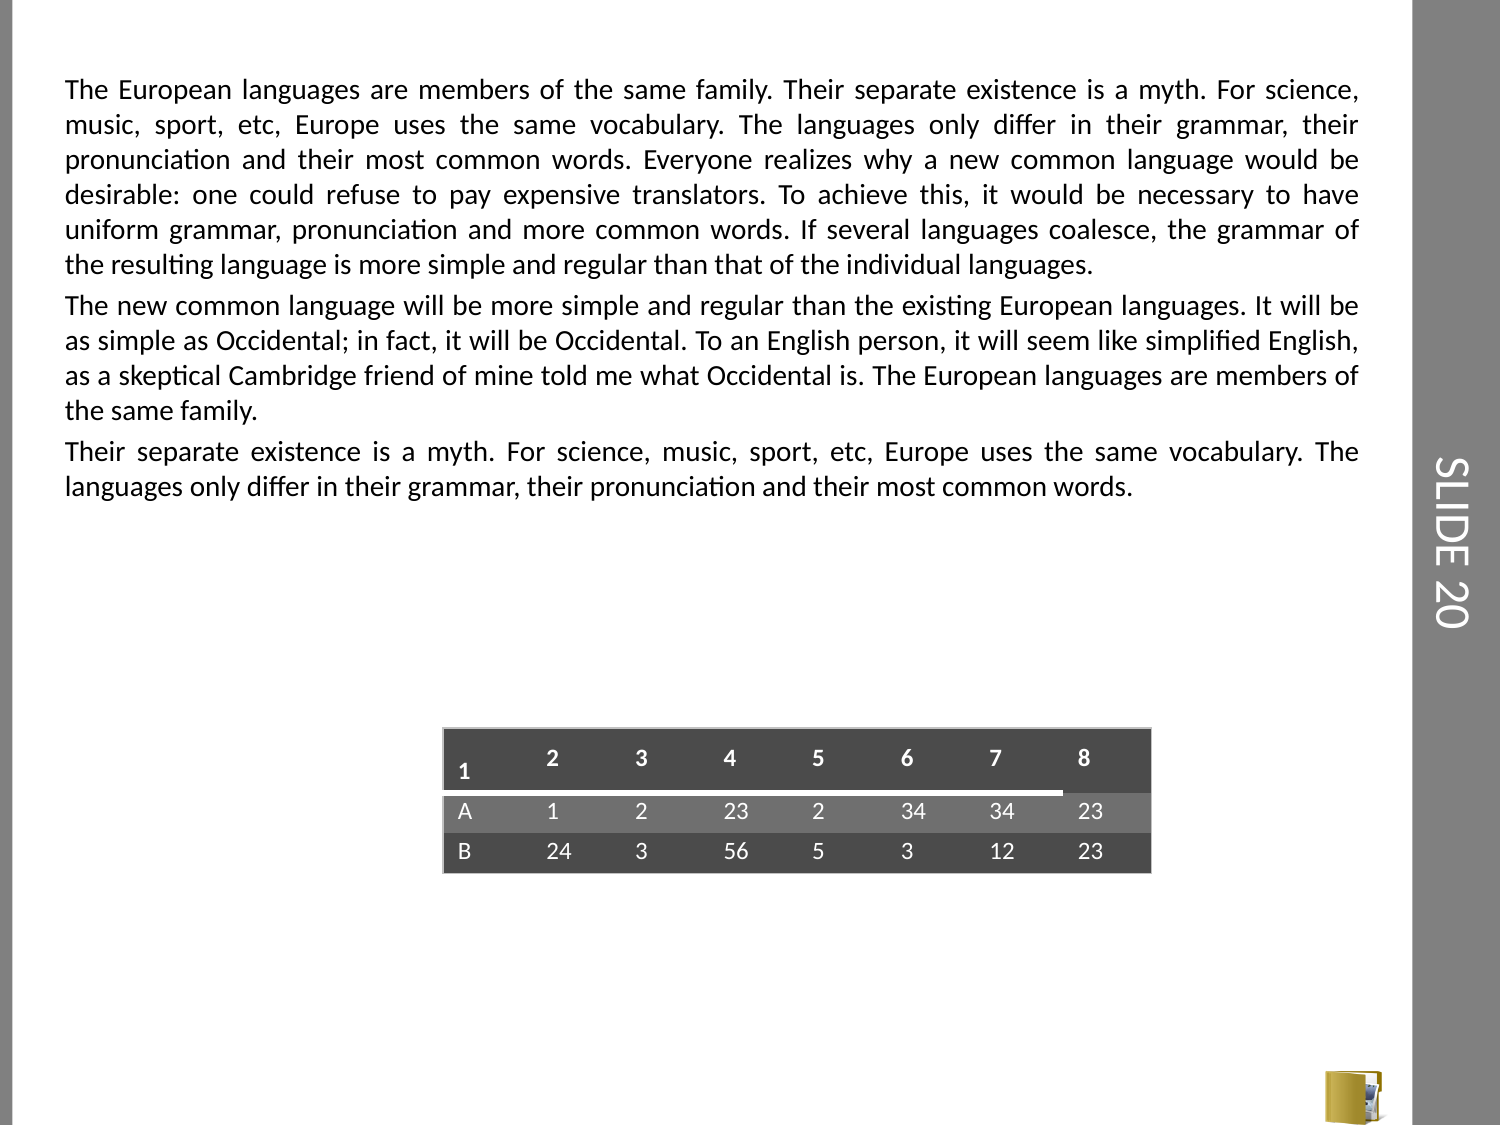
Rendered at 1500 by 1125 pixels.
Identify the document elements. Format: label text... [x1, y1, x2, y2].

title Slide 20 [1412, 62, 1500, 1025]
table_cell 3 [620, 833, 709, 873]
table_header 4 [709, 729, 797, 790]
table_cell 2 [797, 796, 886, 833]
table_cell 24 [531, 833, 620, 873]
table_cell 34 [974, 796, 1063, 833]
list The European languages are members of the same family. Their separate existence is a myth. For science, music, sport, etc, Europe uses the same vocabulary. The languages only differ in their grammar, their pronunciation and their most common words. Everyone realizes why a new common language would be desirable: one could refuse to pay expensive translators. To achieve this, it would be necessary to have uniform grammar, pronunciation and more common words. If several languages coalesce, the grammar of the resulting language is more simple and regular than that of the individual languages. The new common language will be more simple and regular than the existing European languages. It will be as simple as Occidental; in fact, it will be Occidental. To an English person, it will seem like simplified English, as a skeptical Cambridge friend of mine told me what Occidental is. The European languages are members of the same family. Their separate existence is a myth. For science, music, sport, etc, Europe uses the same vocabulary. The languages only differ in their grammar, their pronunciation and their most common words. [50, 62, 1375, 1025]
picture [1316, 1070, 1389, 1125]
table_header 2 [531, 729, 620, 790]
table_cell 5 [797, 833, 886, 873]
table_header 7 [974, 729, 1063, 790]
table_cell 23 [1063, 833, 1151, 873]
table_cell A [444, 796, 531, 833]
table_header 3 [620, 729, 709, 790]
table_cell 2 [620, 796, 709, 833]
table_header 1 [444, 729, 531, 790]
table_cell 3 [886, 833, 974, 873]
table_cell 23 [1063, 793, 1151, 833]
table_header 8 [1063, 729, 1151, 793]
table_cell B [444, 833, 531, 873]
table_cell 34 [886, 796, 974, 833]
table_cell 12 [974, 833, 1063, 873]
table_header 5 [797, 729, 886, 790]
table_header 6 [886, 729, 974, 790]
table_cell 1 [531, 796, 620, 833]
table_cell 56 [709, 833, 797, 873]
table_cell 23 [709, 796, 797, 833]
